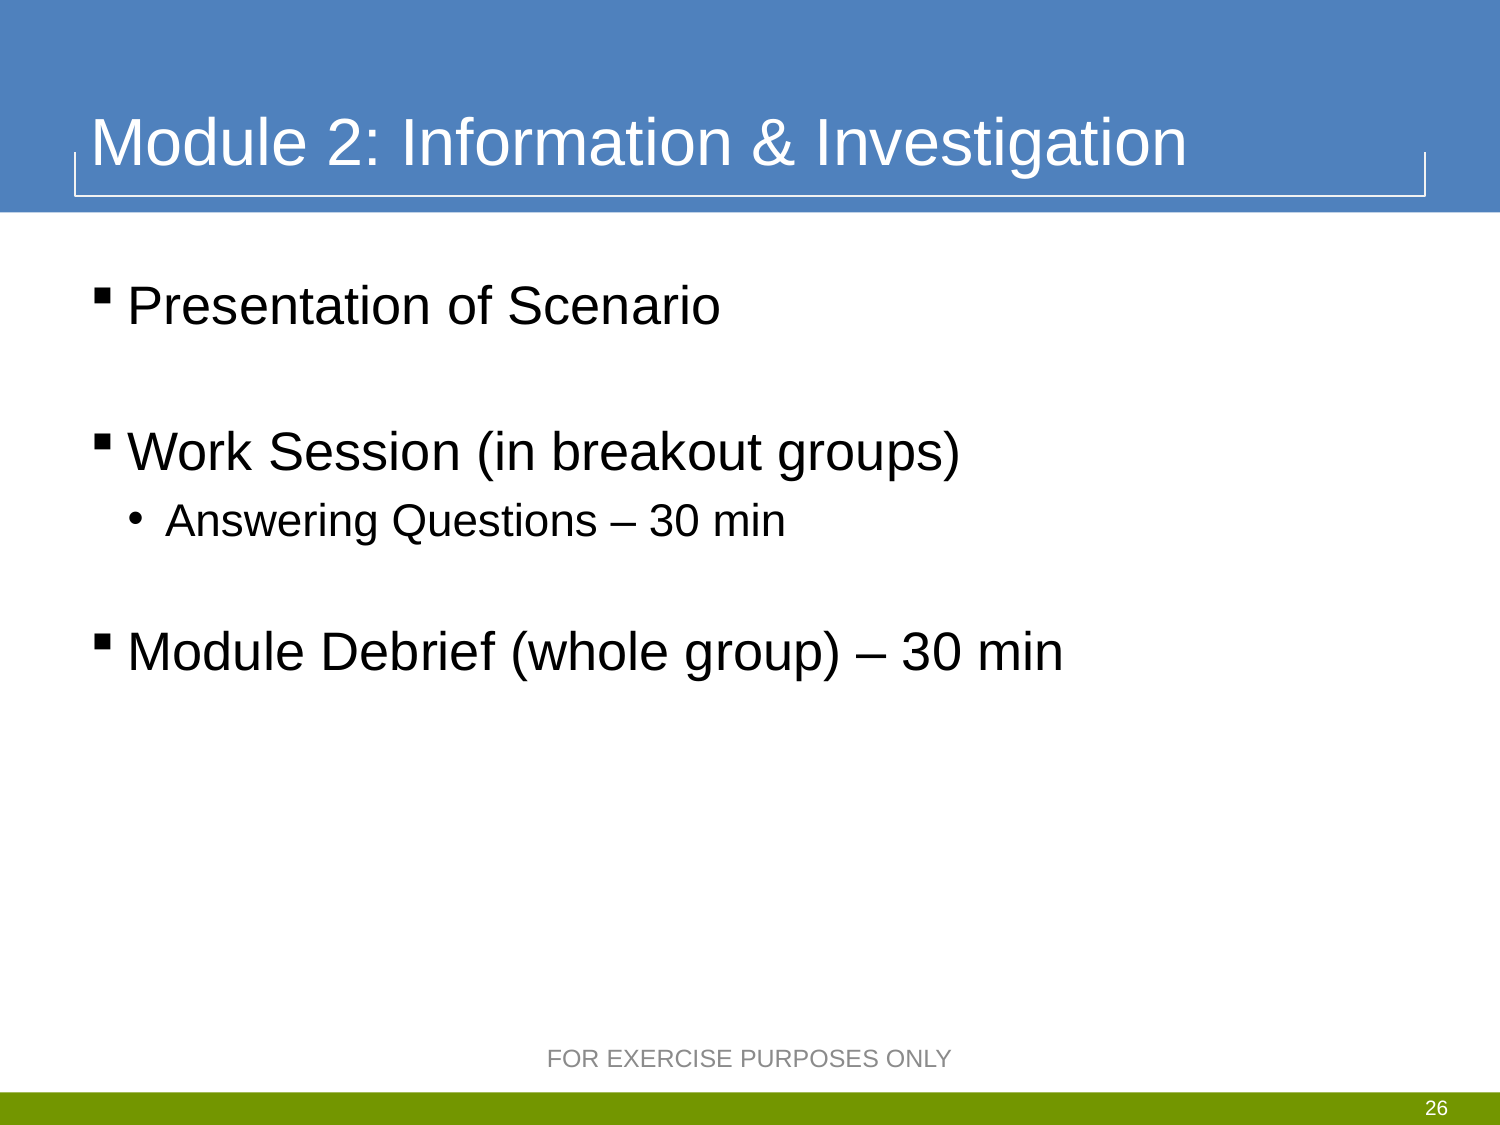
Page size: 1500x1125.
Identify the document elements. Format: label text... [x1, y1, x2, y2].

footer FOR EXERCISE PURPOSES ONLY [512, 1042, 988, 1103]
list Presentation of Scenario Work Session (in breakout groups) Answering Questions – 30 min Module Debrief (whole group) – 30 min [74, 262, 1426, 1006]
title Module 2: Information & Investigation [74, 44, 1426, 233]
